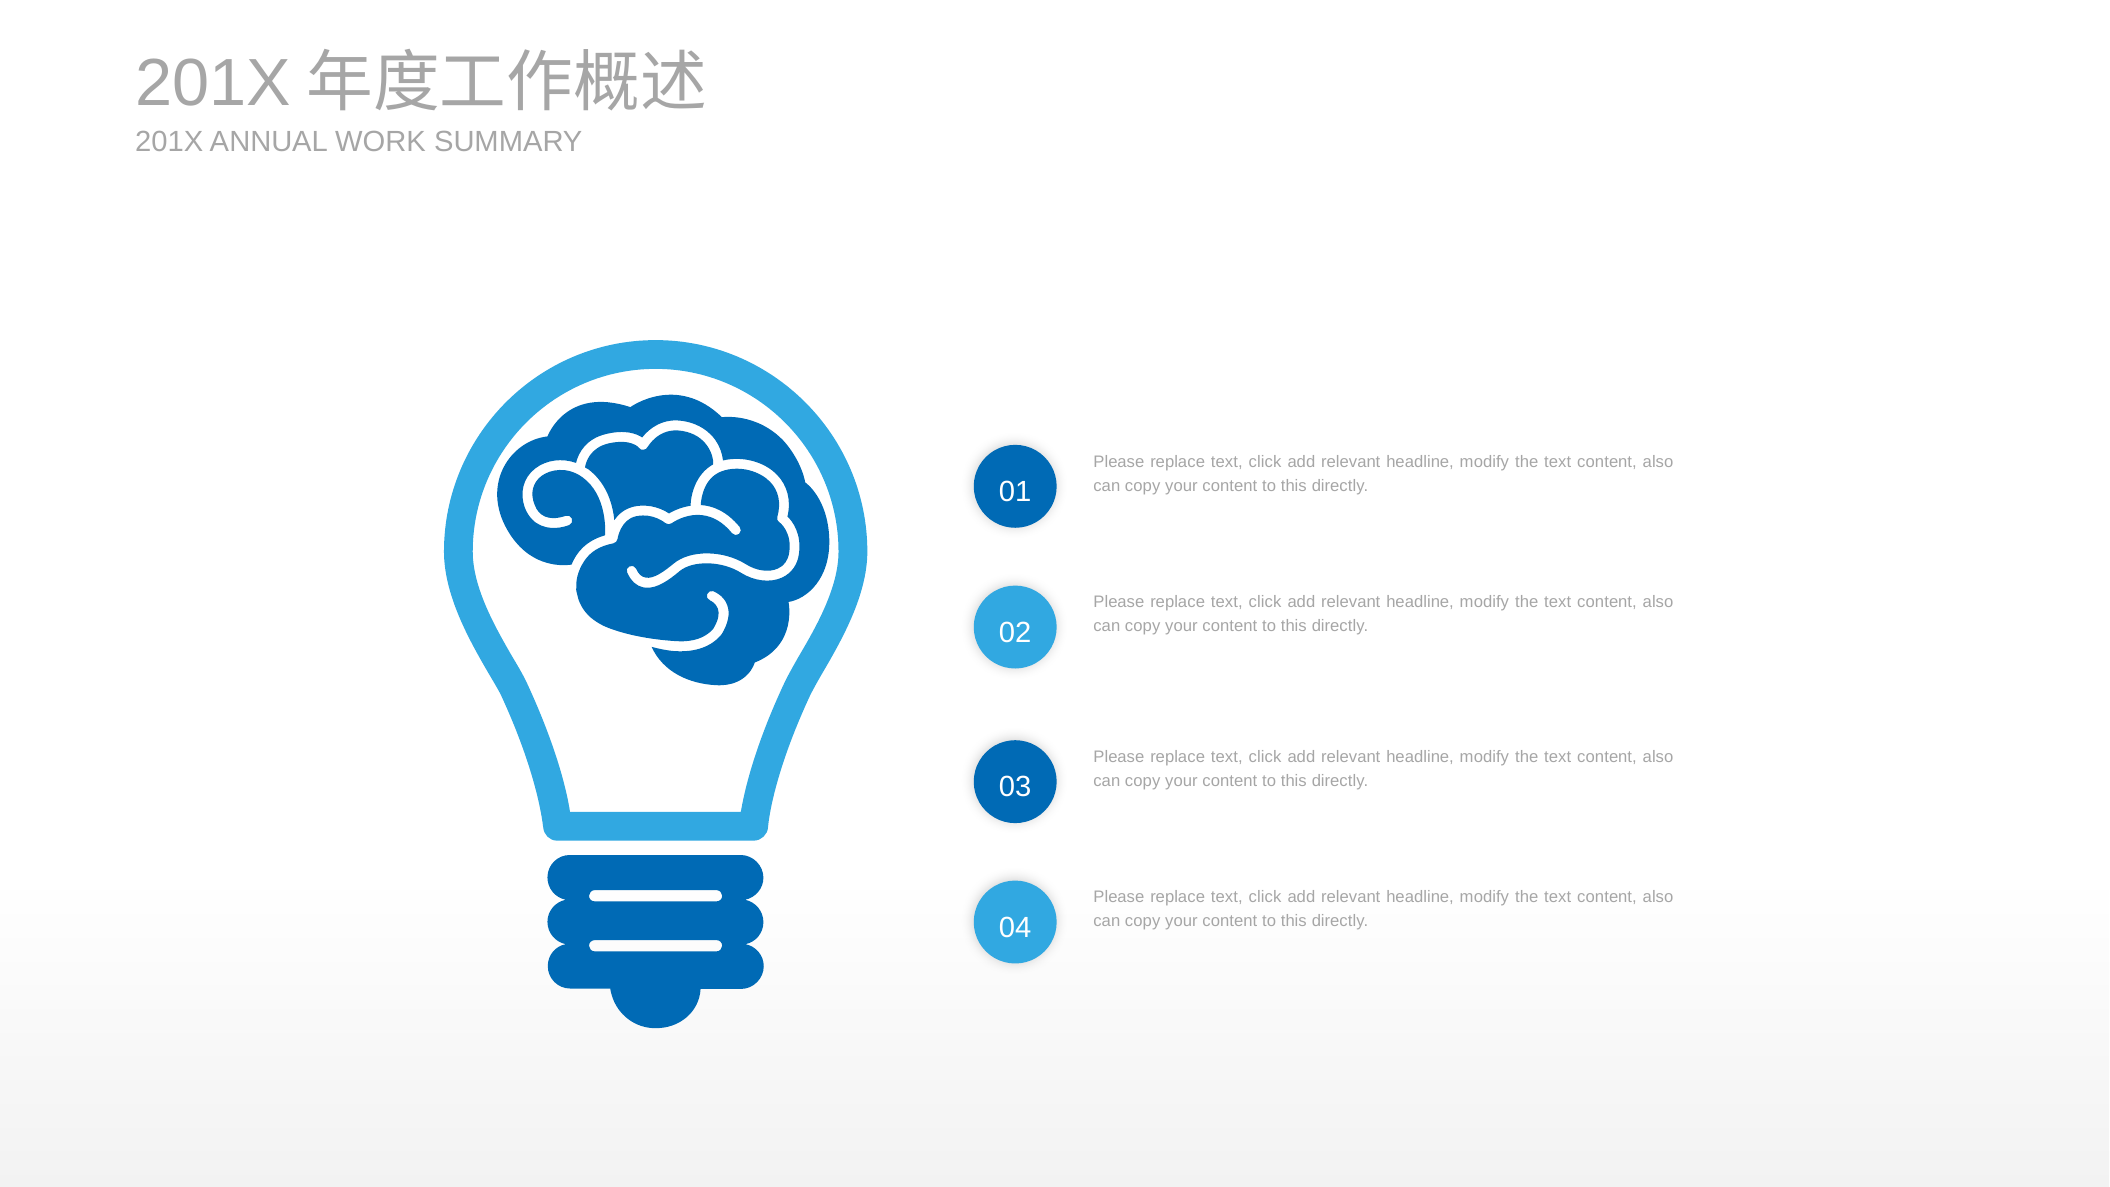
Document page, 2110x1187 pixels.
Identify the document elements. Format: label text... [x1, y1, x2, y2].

text_box Please replace text, click add relevant headline, modify the text content, also can copy your content to this directly. [1093, 446, 1675, 495]
text_box 02 [972, 584, 1058, 670]
text_box 201X年度工作概述 [135, 38, 783, 119]
text_box 201X ANNUAL WORK SUMMARY [135, 122, 596, 158]
text_box [496, 687, 815, 841]
text_box 04 [972, 879, 1058, 965]
text_box 01 [972, 443, 1058, 529]
text_box Please replace text, click add relevant headline, modify the text content, also can copy your content to this directly. [1093, 587, 1675, 636]
text_box Please replace text, click add relevant headline, modify the text content, also can copy your content to this directly. [1093, 741, 1675, 790]
text_box [831, 433, 868, 659]
text_box Please replace text, click add relevant headline, modify the text content, also can copy your content to this directly. [1093, 882, 1675, 931]
text_box 03 [972, 739, 1058, 825]
text_box [542, 340, 769, 373]
text_box [443, 433, 480, 659]
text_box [480, 373, 831, 687]
text_box [547, 855, 764, 1029]
